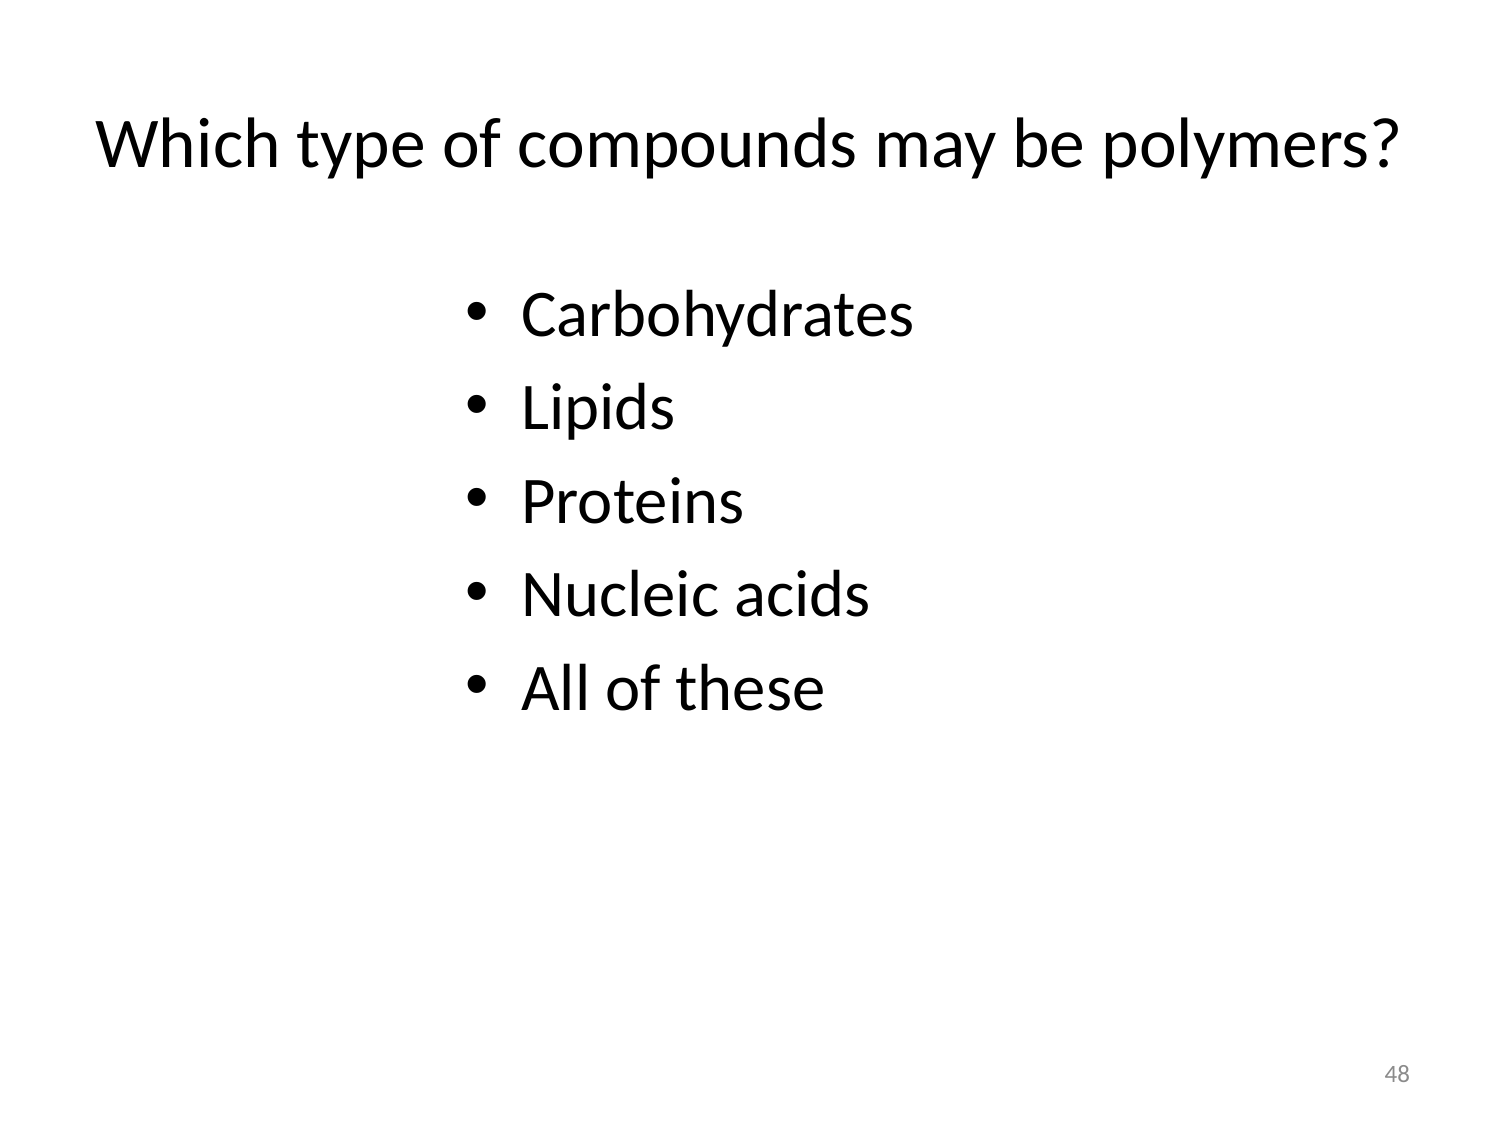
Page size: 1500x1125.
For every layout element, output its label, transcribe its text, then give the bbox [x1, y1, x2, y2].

list Carbohydrates Lipids Proteins Nucleic acids All of these [450, 262, 1425, 1005]
title Which type of compounds may be polymers? [75, 45, 1425, 233]
slide_number 48 [1074, 1042, 1425, 1103]
